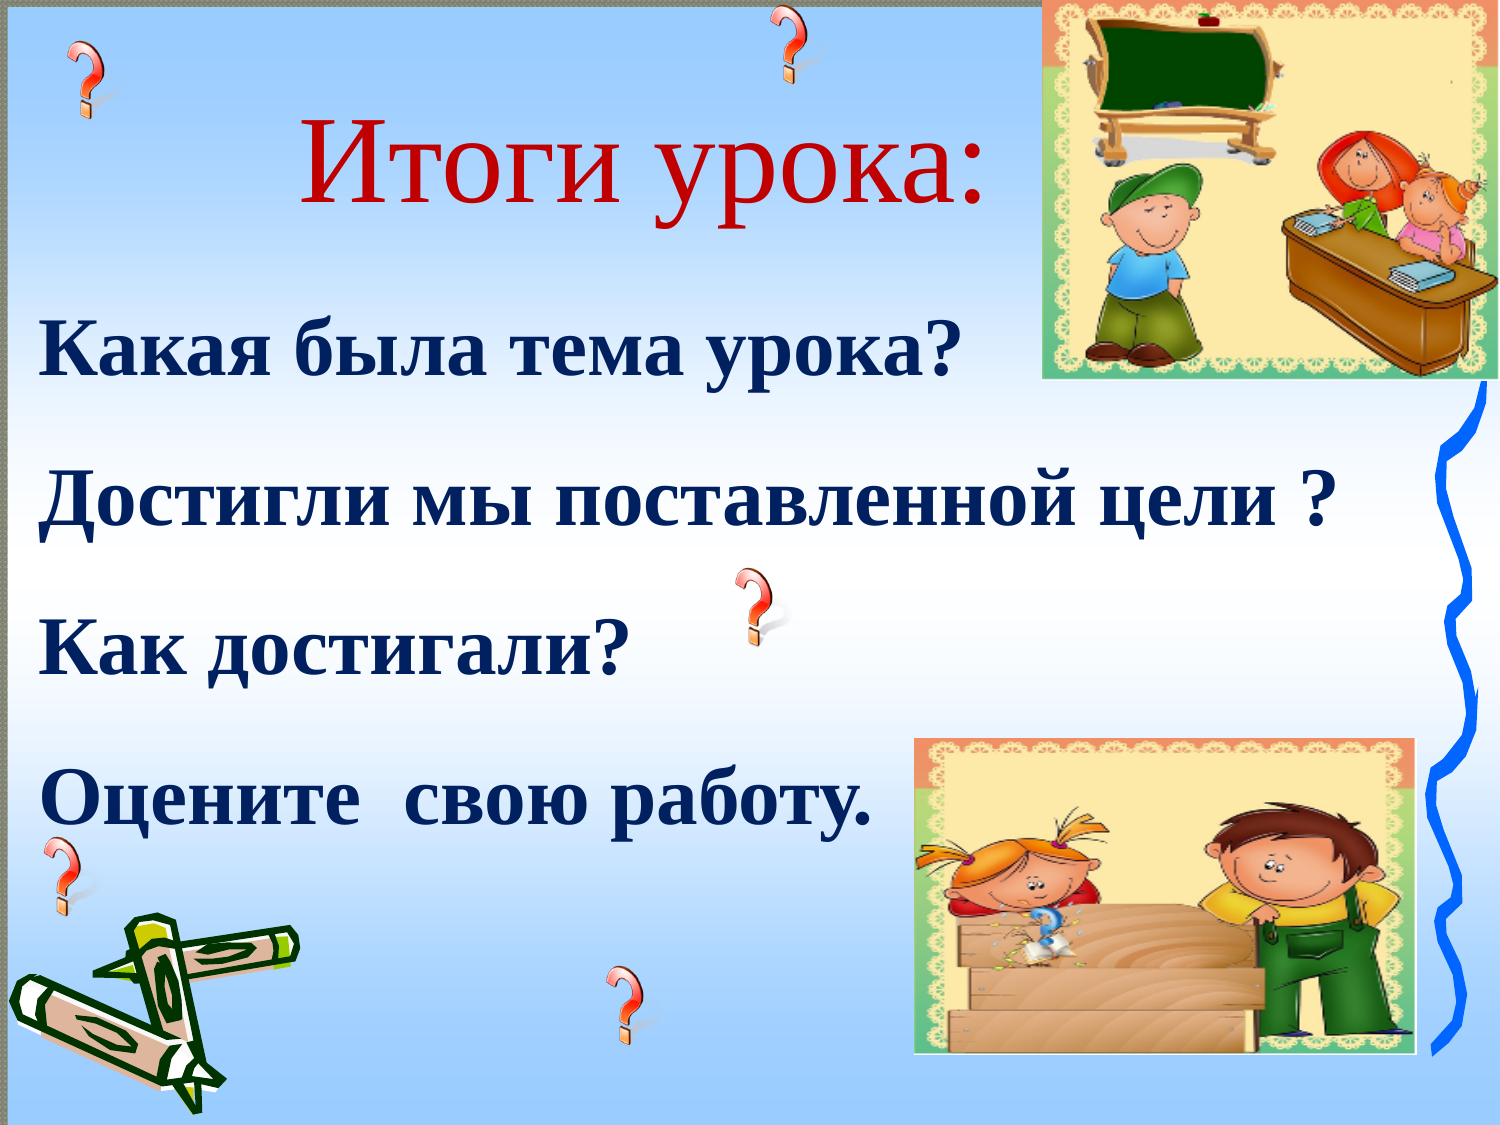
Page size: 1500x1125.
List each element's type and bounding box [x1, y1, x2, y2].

picture [1042, 0, 1500, 381]
picture [726, 562, 793, 654]
text_box [7, 7, 1500, 1125]
picture [34, 831, 101, 923]
picture [58, 34, 125, 126]
picture [597, 960, 664, 1052]
picture [913, 737, 1417, 1055]
picture [761, 0, 828, 91]
